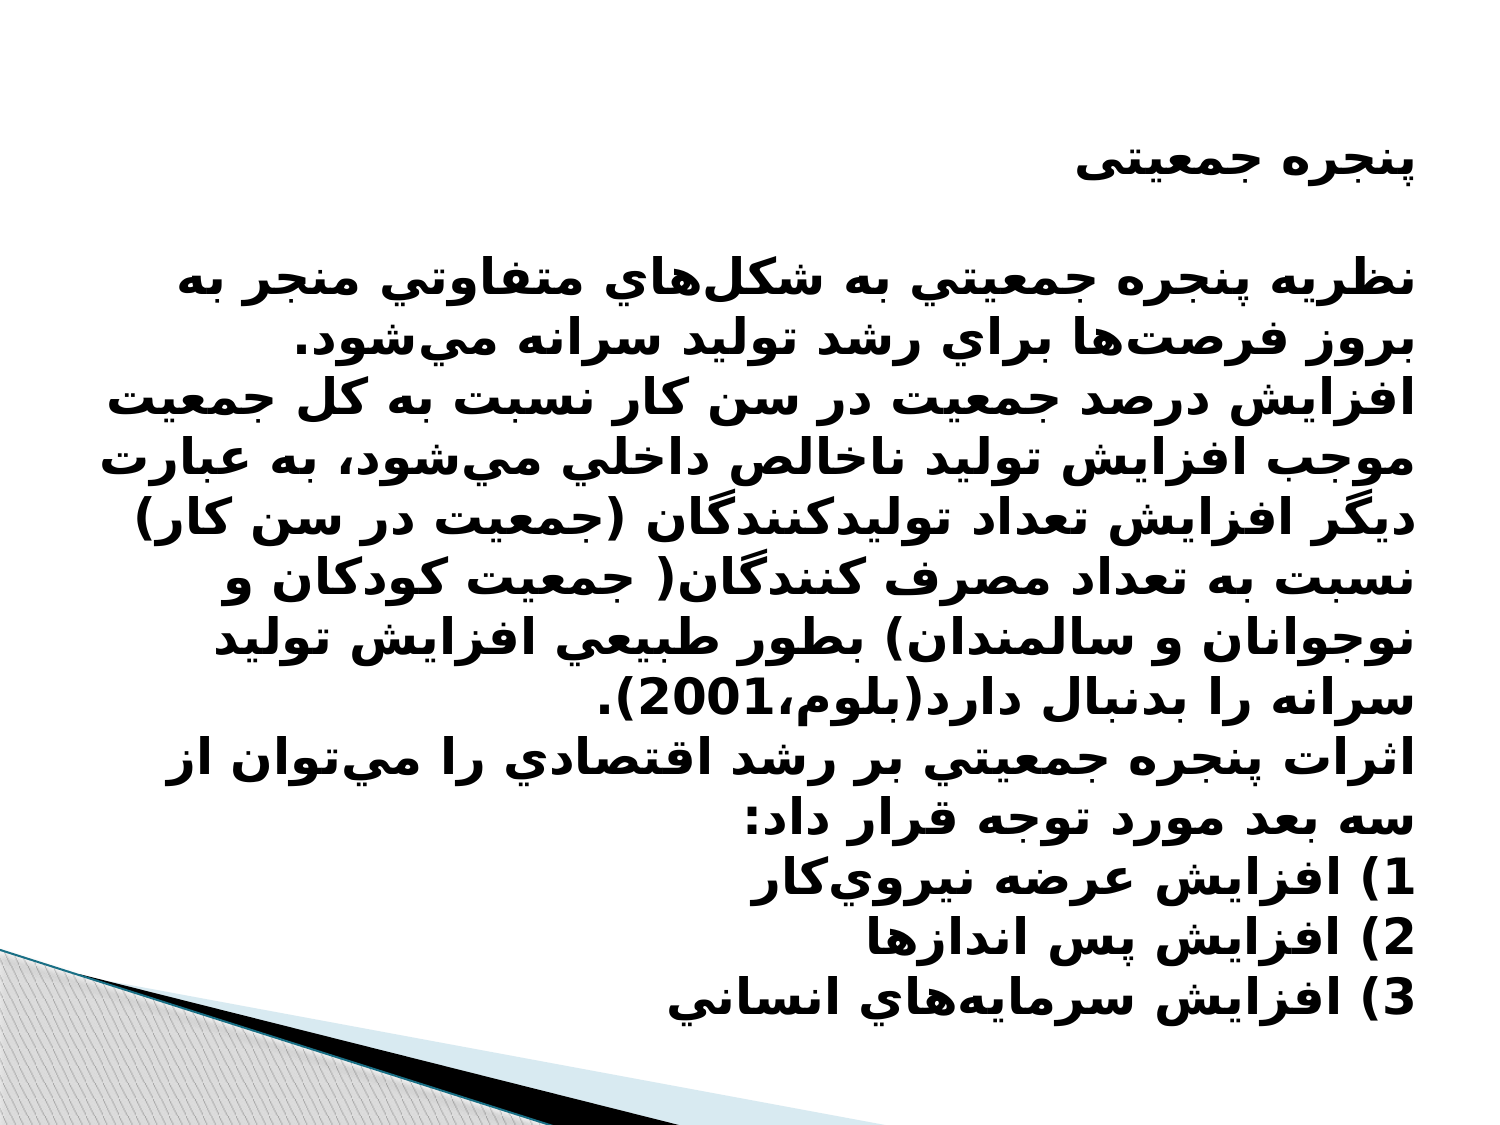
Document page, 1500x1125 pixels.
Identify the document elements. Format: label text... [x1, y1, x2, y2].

title پنجره جمعیتی نظریه پنجره جمعيتي به شکل‌هاي متفاوتي منجر به بروز فرصت‌ها براي رشد توليد سرانه مي‌شود. افزايش درصد جمعيت در سن کار نسبت به کل جمعيت موجب افزايش توليد ناخالص داخلي مي‌شود، به عبارت ديگر افزايش تعداد توليد‌کنندگان (جمعيت در سن كار) نسبت به تعداد مصرف کنندگان( جمعيت كودكان و نوجوانان و سالمندان) بطور طبيعي افزايش توليد سرانه را بدنبال دارد(بلوم،2001). اثرات پنجره جمعيتي بر رشد اقتصادي را مي‌توان از سه بعد مورد توجه قرار داد: 1) افزايش عرضه نيروي‌کار 2) افزايش پس اندازها 3) افزايش سرمايه‌هاي انساني‌ [82, 515, 1432, 704]
